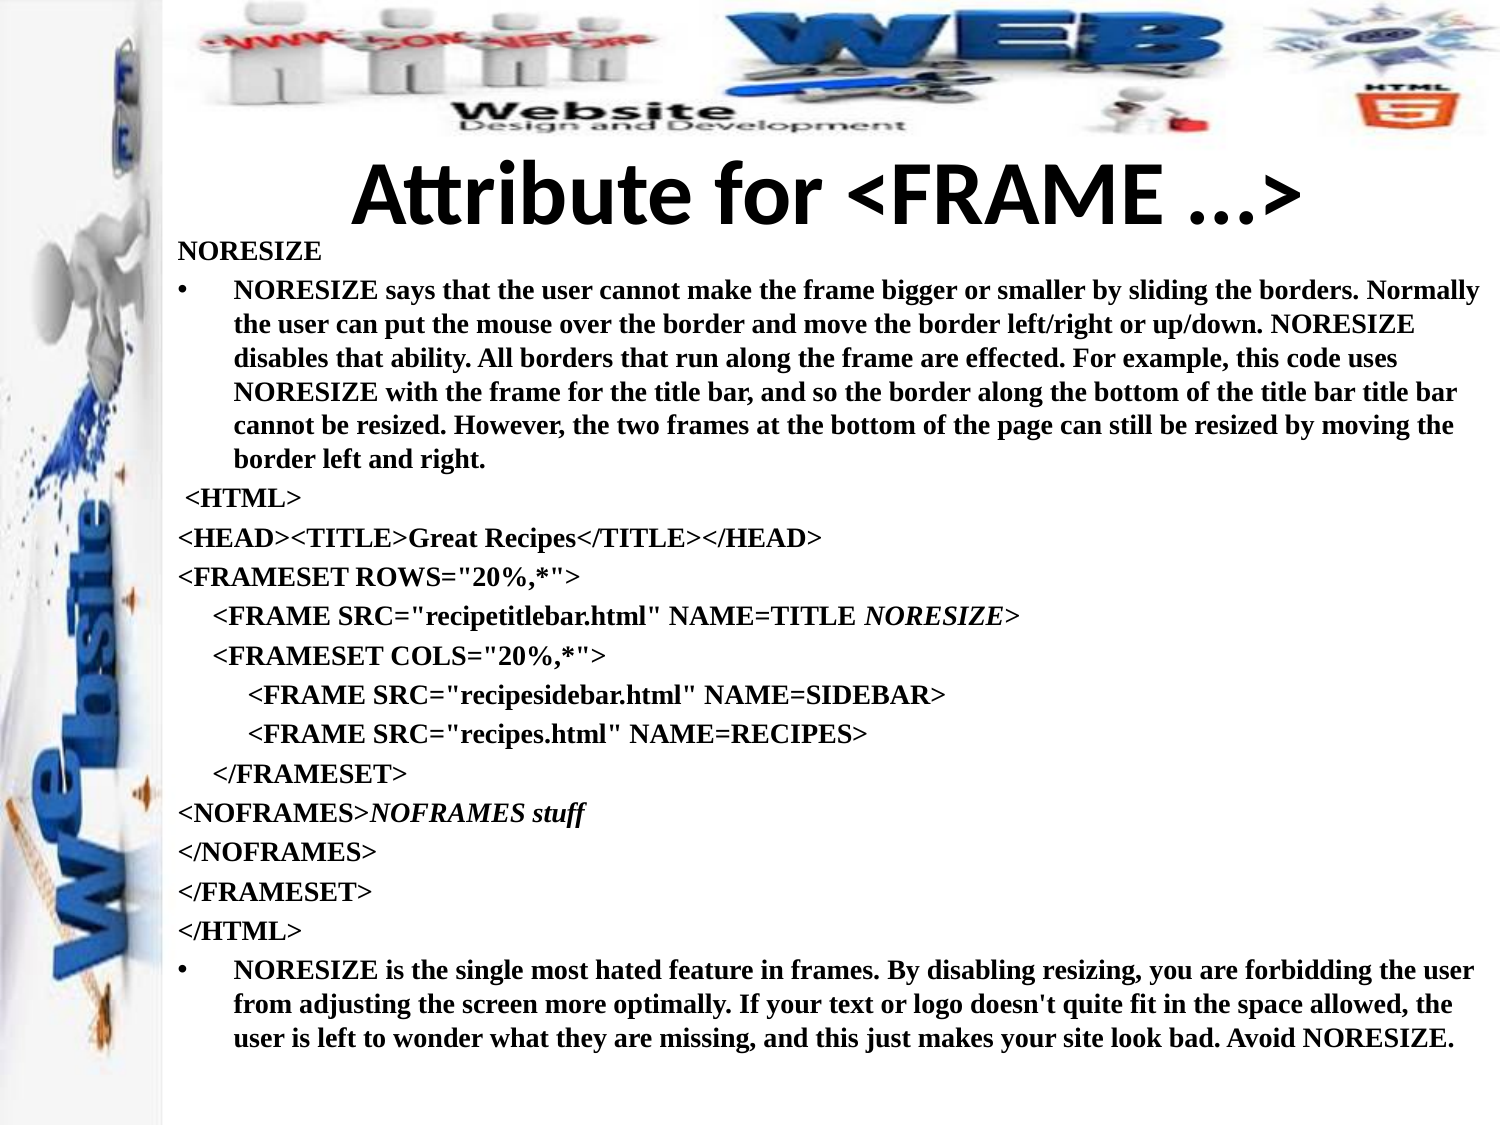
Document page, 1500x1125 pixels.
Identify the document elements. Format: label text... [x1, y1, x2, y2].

picture [0, 0, 1500, 1125]
title Attribute for <FRAME ...> [162, 112, 1495, 224]
list NORESIZE NORESIZE says that the user cannot make the frame bigger or smaller by sliding the borders. Normally the user can put the mouse over the border and move the border left/right or up/down. NORESIZE disables that ability. All borders that run along the frame are effected. For example, this code uses NORESIZE with the frame for the title bar, and so the border along the bottom of the title bar title bar cannot be resized. However, the two frames at the bottom of the page can still be resized by moving the border left and right. <HTML> <HEAD><TITLE>Great Recipes</TITLE></HEAD> <FRAMESET ROWS="20%,*"> <FRAME SRC="recipetitlebar.html" NAME=TITLE NORESIZE> <FRAMESET COLS="20%,*"> <FRAME SRC="recipesidebar.html" NAME=SIDEBAR> <FRAME SRC="recipes.html" NAME=RECIPES> </FRAMESET> <NOFRAMES>NOFRAMES stuff </NOFRAMES> </FRAMESET> </HTML> NORESIZE is the single most hated feature in frames. By disabling resizing, you are forbidding the user from adjusting the screen more optimally. If your text or logo doesn't quite fit in the space allowed, the user is left to wonder what they are missing, and this just makes your site look bad. Avoid NORESIZE. [162, 224, 1500, 1125]
